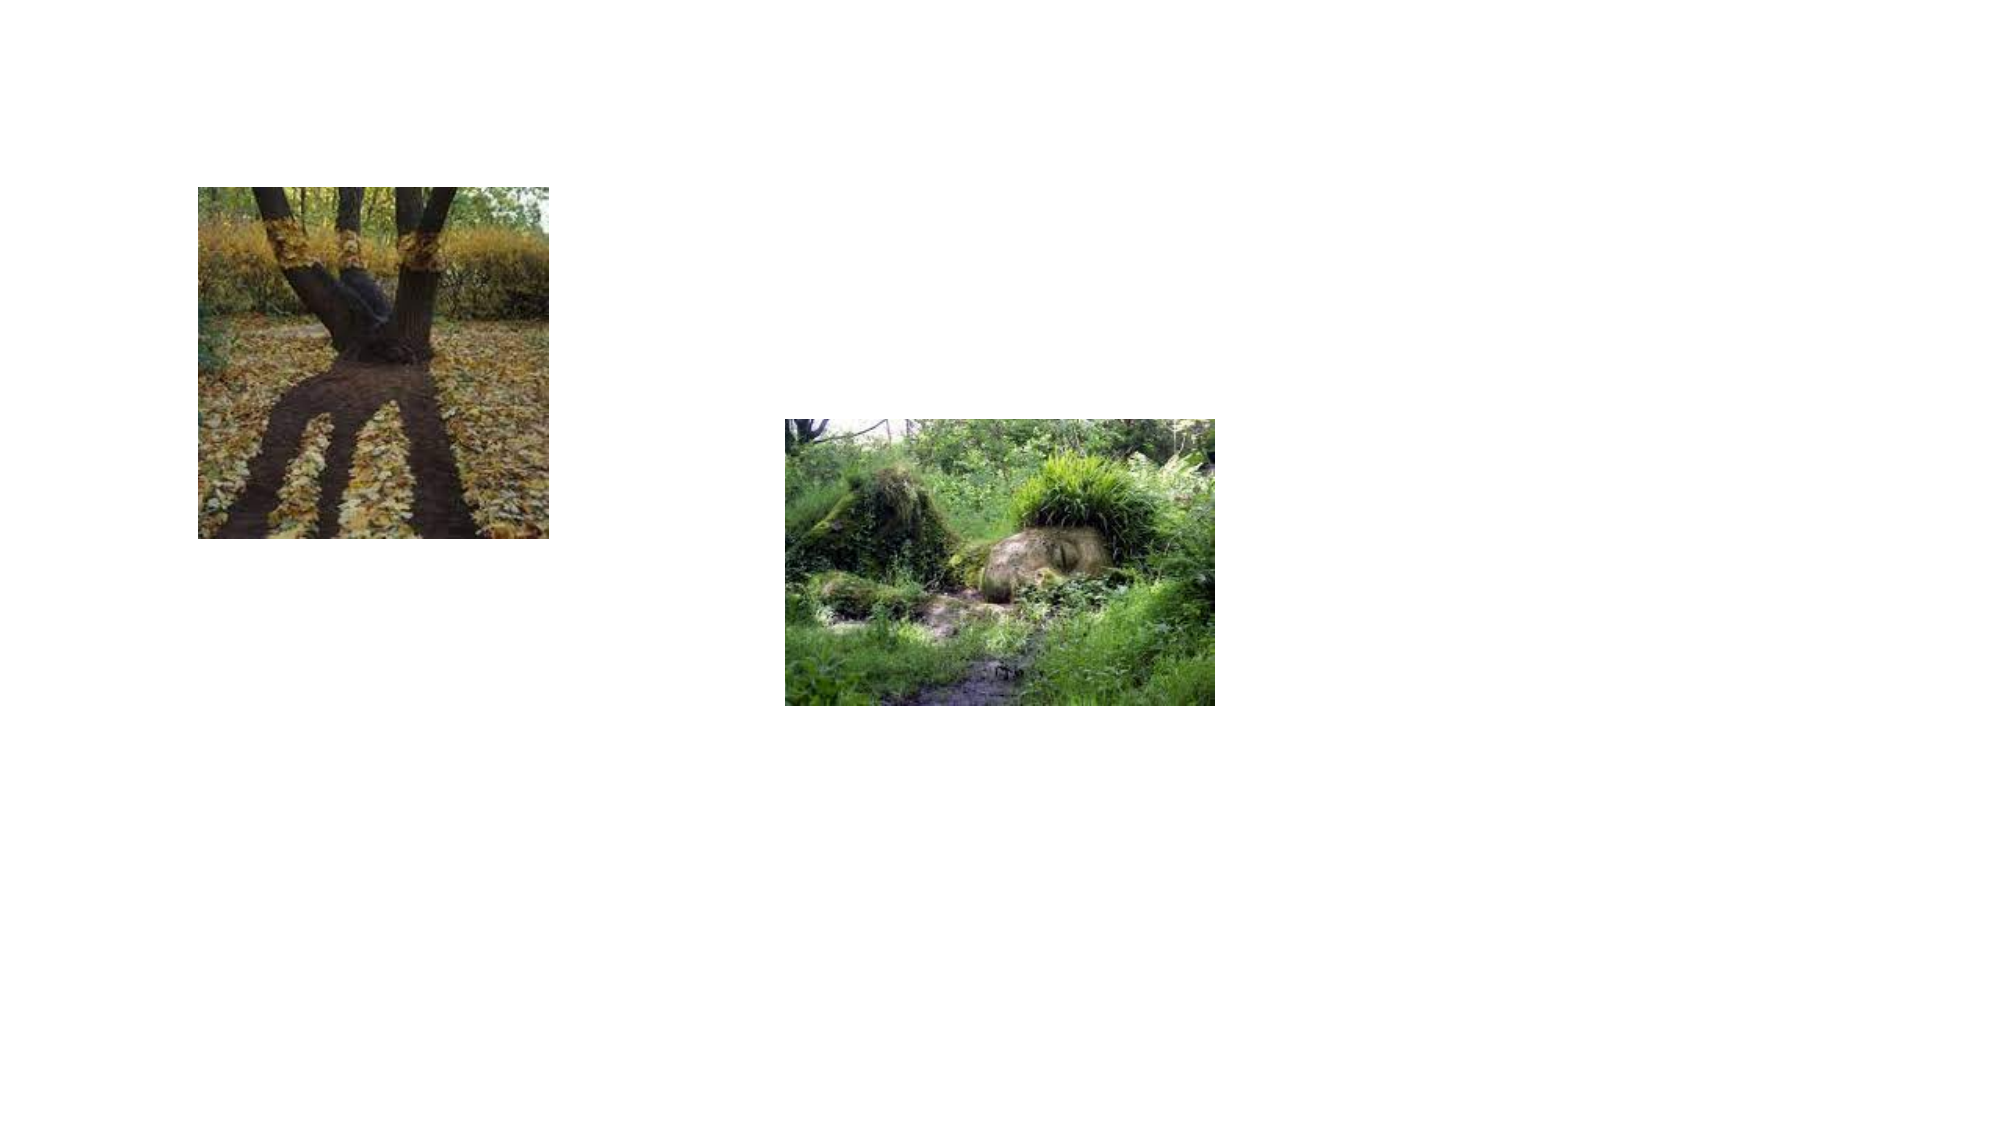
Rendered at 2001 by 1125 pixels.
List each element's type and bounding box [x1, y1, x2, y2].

picture [198, 187, 549, 539]
picture [785, 419, 1215, 706]
